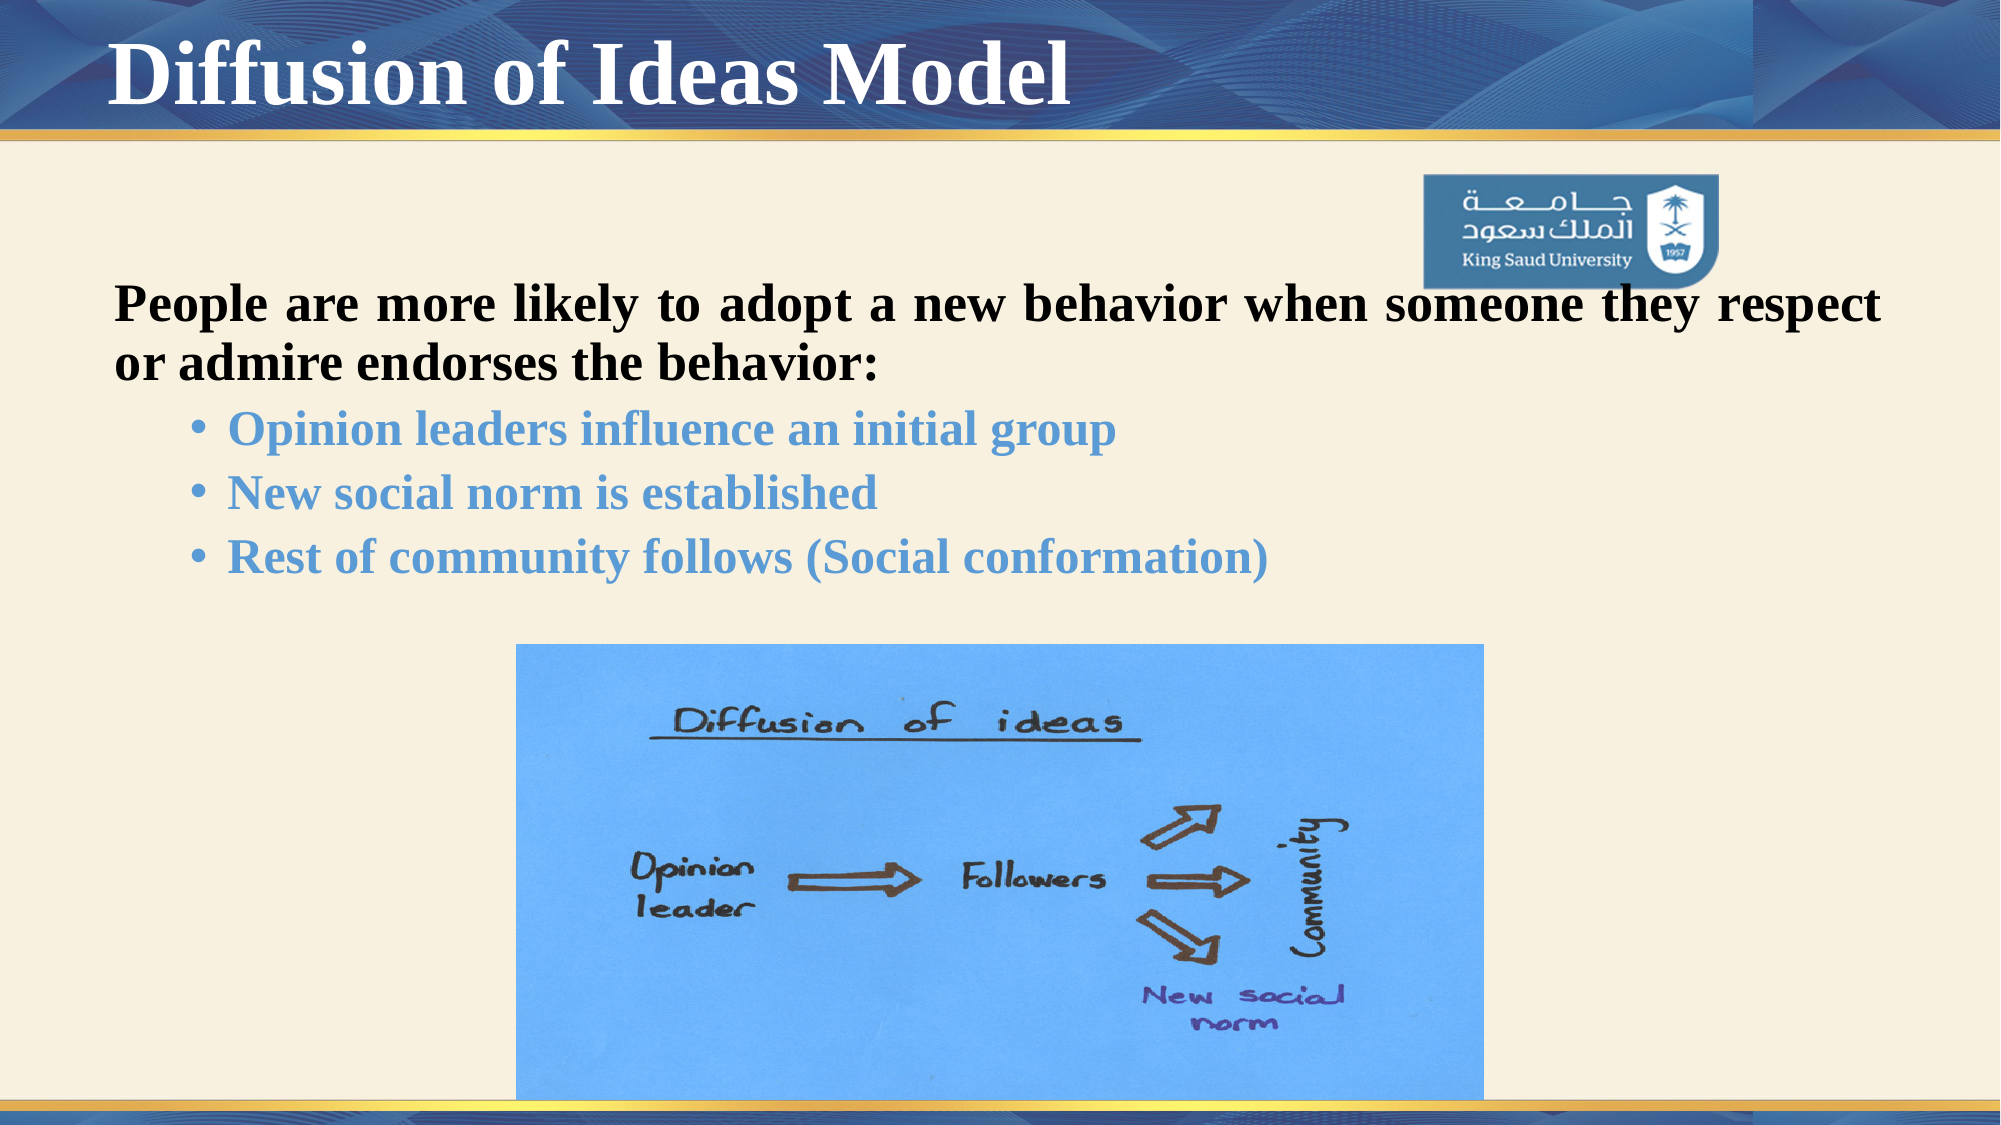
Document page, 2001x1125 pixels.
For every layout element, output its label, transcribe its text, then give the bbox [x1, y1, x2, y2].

picture [0, 0, 2001, 1125]
list People are more likely to adopt a new behavior when someone they respect or admire endorses the behavior: Opinion leaders influence an initial group New social norm is established Rest of community follows (Social conformation) [99, 267, 1900, 625]
slide_number 16 [683, 1100, 1317, 1104]
title Diffusion of Ideas Model [92, 0, 1843, 150]
